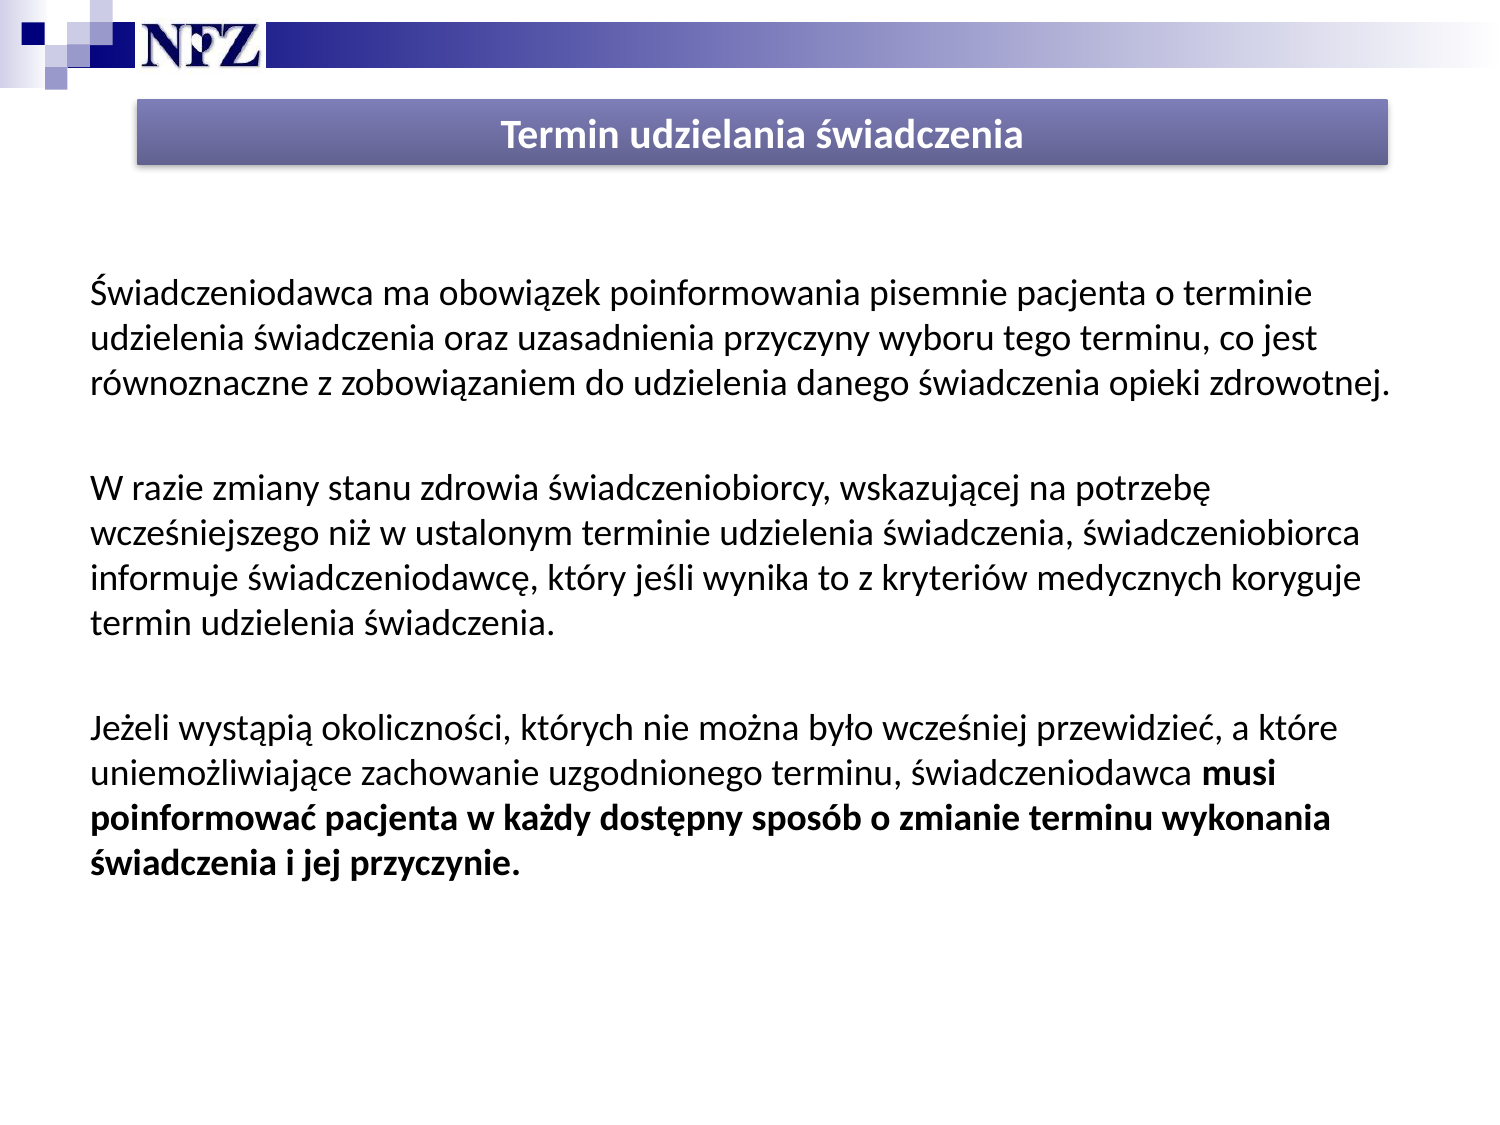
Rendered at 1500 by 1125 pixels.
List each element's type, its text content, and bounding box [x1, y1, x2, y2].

text_box Świadczeniodawca ma obowiązek poinformowania pisemnie pacjenta o terminie udzielenia świadczenia oraz uzasadnienia przyczyny wyboru tego terminu, co jest równoznaczne z zobowiązaniem do udzielenia danego świadczenia opieki zdrowotnej. W razie zmiany stanu zdrowia świadczeniobiorcy, wskazującej na potrzebę wcześniejszego niż w ustalonym terminie udzielenia świadczenia, świadczeniobiorca informuje świadczeniodawcę, który jeśli wynika to z kryteriów medycznych koryguje termin udzielenia świadczenia. Jeżeli wystąpią okoliczności, których nie można było wcześniej przewidzieć, a które uniemożliwiające zachowanie uzgodnionego terminu, świadczeniodawca musi poinformować pacjenta w każdy dostępny sposób o zmianie terminu wykonania świadczenia i jej przyczynie. [74, 259, 1425, 1125]
text_box Termin udzielania świadczenia [137, 99, 1388, 165]
picture [135, 18, 266, 74]
